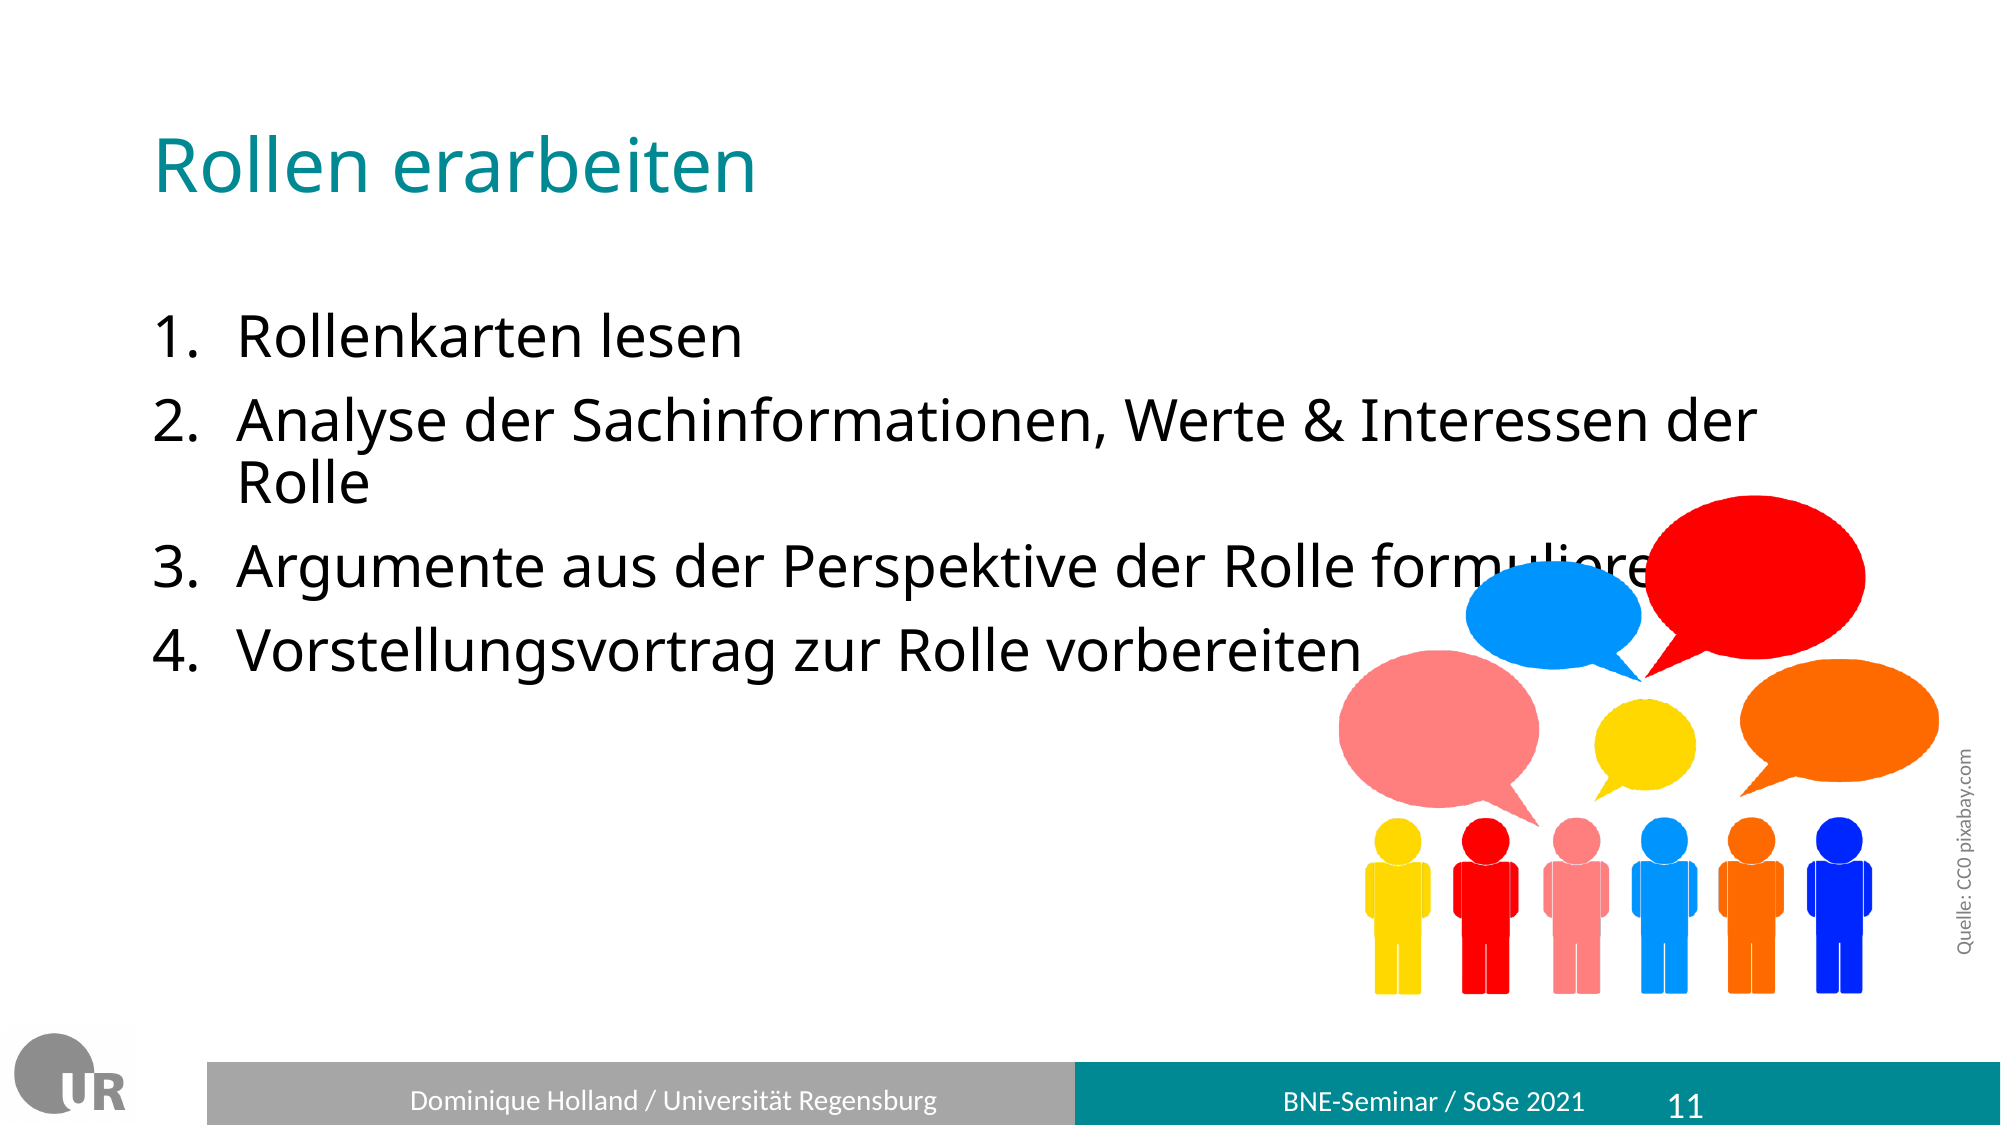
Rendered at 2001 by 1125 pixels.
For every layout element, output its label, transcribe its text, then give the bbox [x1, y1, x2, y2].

picture [1323, 394, 1943, 1014]
list Rollenkarten lesen Analyse der Sachinformationen, Werte & Interessen der Rolle Argumente aus der Perspektive der Rolle formulieren Vorstellungsvortrag zur Rolle vorbereiten [137, 299, 1863, 1014]
title Rollen erarbeiten [137, 59, 1863, 278]
text_box Quelle: CC0 pixabay.com [1943, 728, 1983, 971]
picture [2, 1026, 138, 1125]
